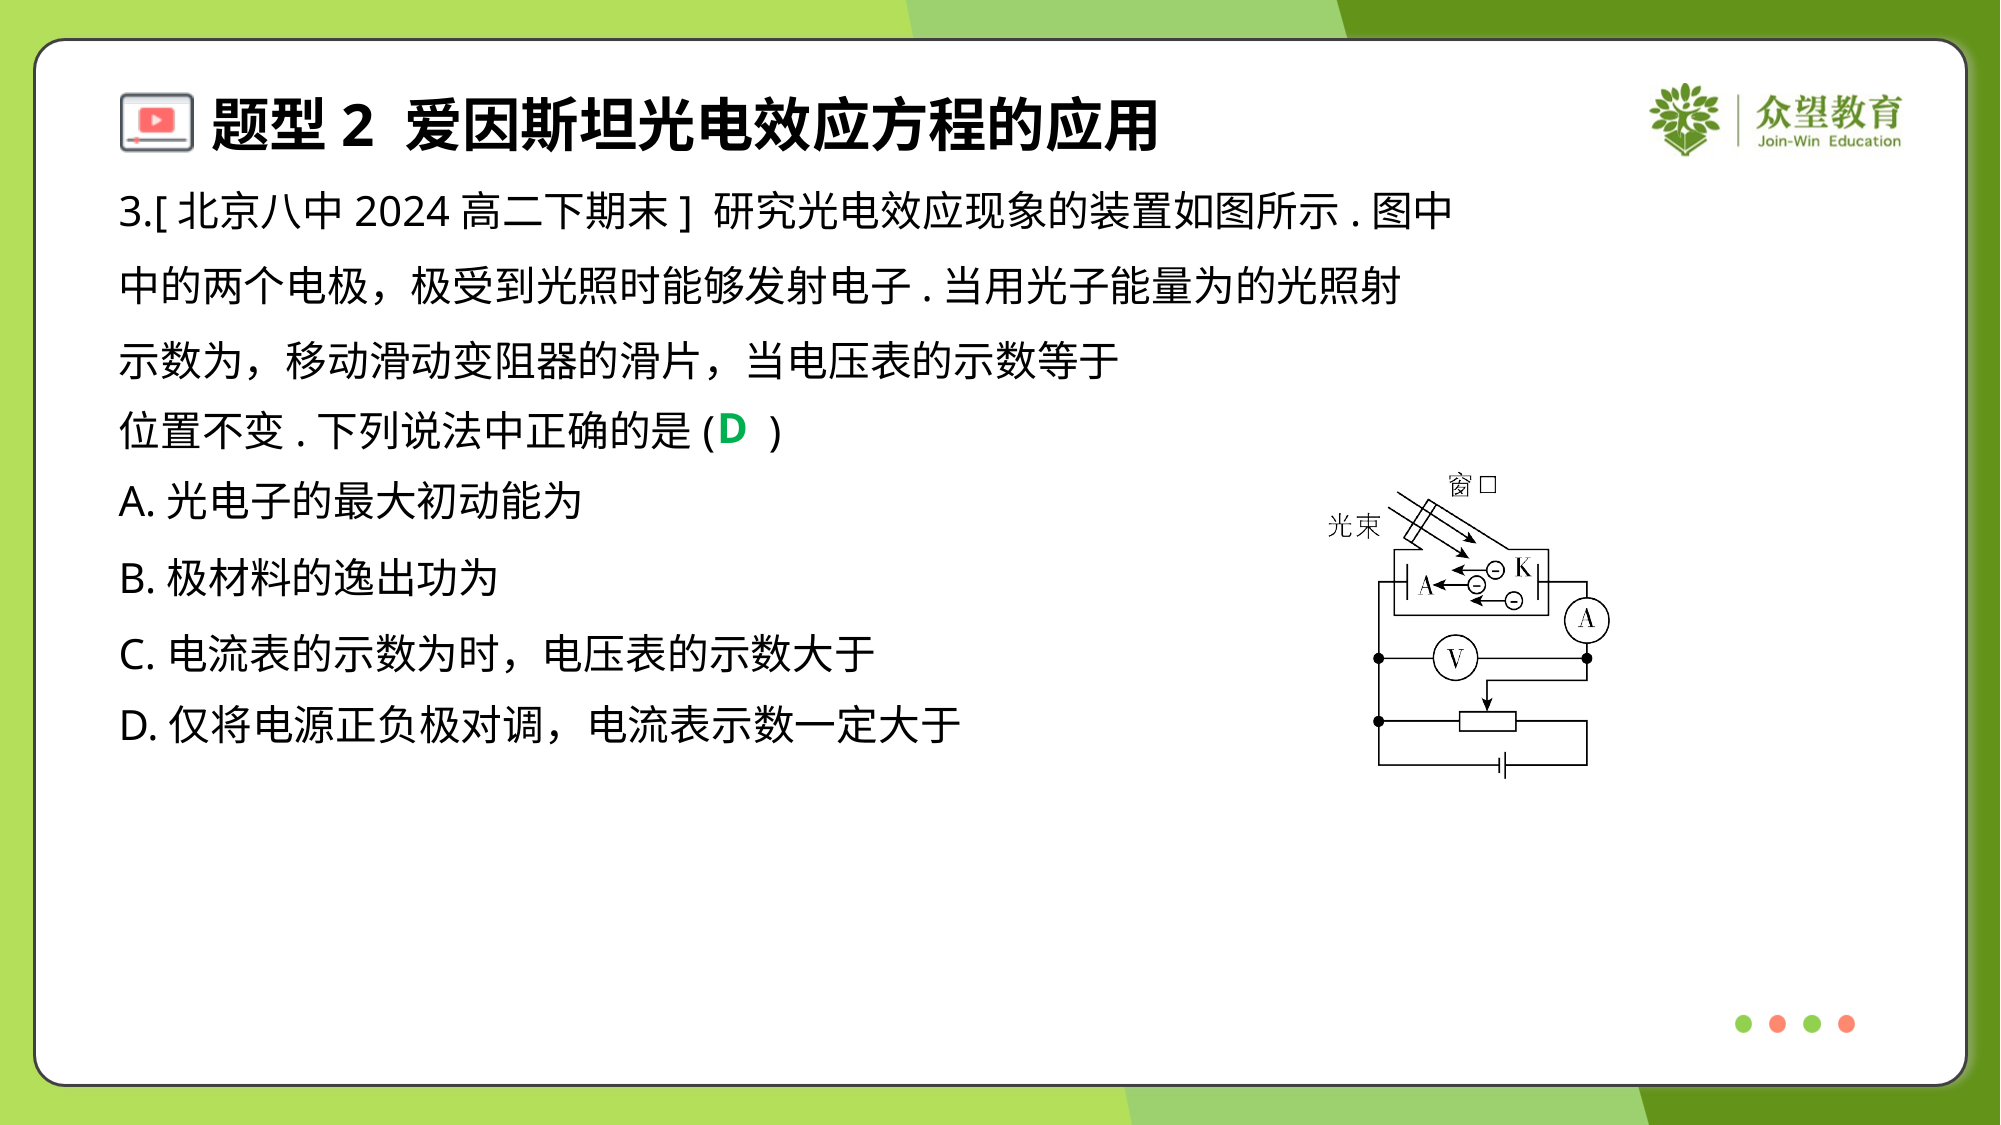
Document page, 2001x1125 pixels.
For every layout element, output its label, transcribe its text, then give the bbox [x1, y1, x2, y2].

text_box D [700, 381, 765, 446]
picture [0, 0, 2000, 1125]
